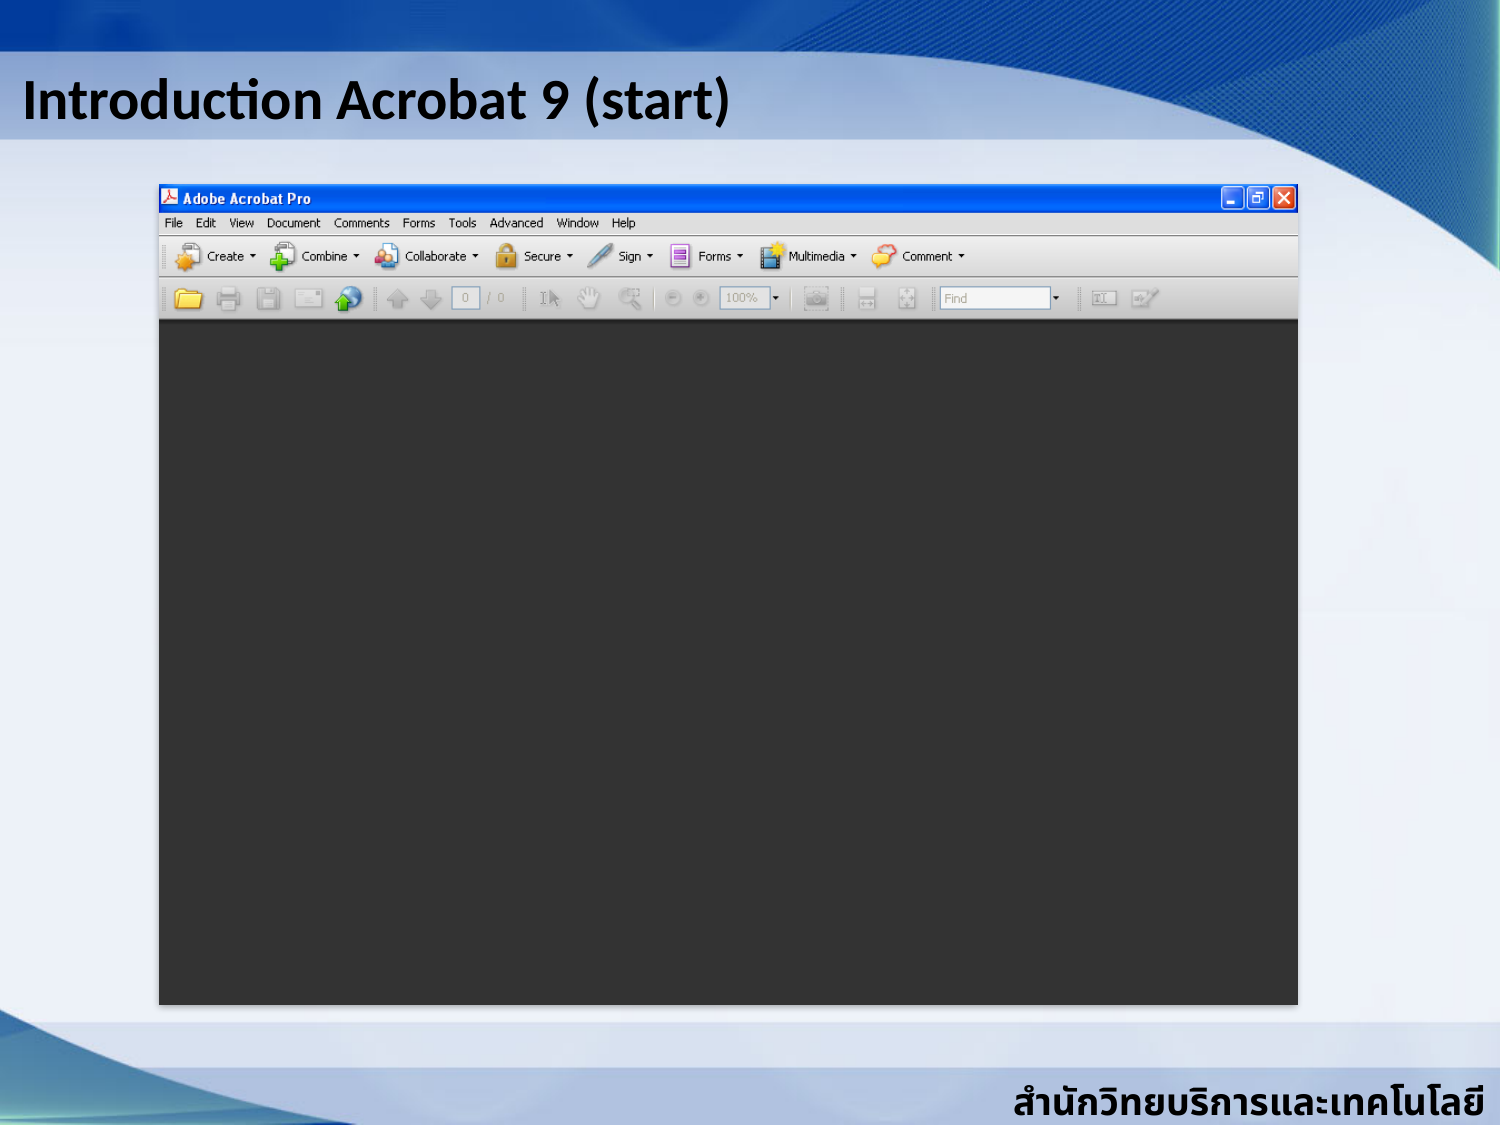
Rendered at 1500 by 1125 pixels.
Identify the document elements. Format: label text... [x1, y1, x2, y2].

title Introduction Acrobat 9 (start) [7, 54, 762, 138]
picture [0, 0, 1500, 1125]
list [159, 184, 1299, 1006]
text_box สำนักวิทยบริการและเทคโนโลยีสารสนเทศ [998, 1070, 1500, 1125]
